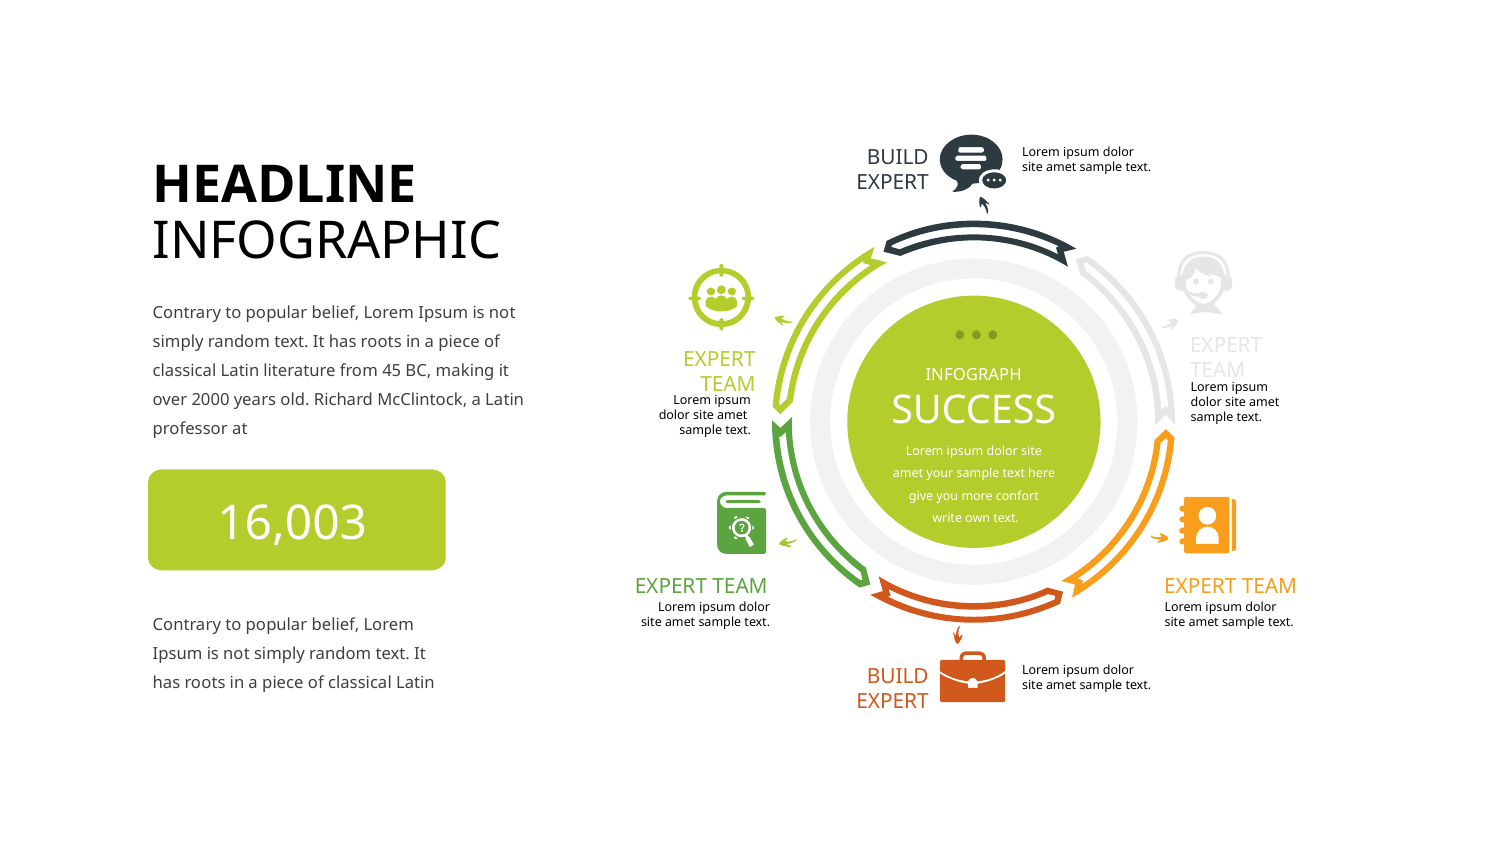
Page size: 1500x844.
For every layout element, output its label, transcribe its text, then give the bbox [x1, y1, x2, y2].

text_box HEADLINE INFOGRAPHIC [141, 151, 589, 258]
text_box [982, 172, 1007, 189]
text_box [979, 196, 990, 215]
text_box [1231, 499, 1237, 551]
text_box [578, 567, 785, 635]
text_box [953, 631, 963, 645]
text_box [688, 263, 755, 331]
text_box BUILD EXPERT [807, 656, 940, 710]
text_box [1179, 496, 1230, 554]
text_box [870, 358, 1077, 517]
text_box Contrary to popular belief, Lorem Ipsum is not simply random text. It has roots in a piece of classical Latin literature from 45 BC, making it over 2000 years old. Richard McClintock, a Latin professor at [141, 287, 547, 426]
text_box Lorem ipsum dolor site amet sample text. [635, 393, 762, 444]
text_box [940, 134, 1003, 192]
text_box EXPERT TEAM [633, 339, 766, 393]
text_box [148, 469, 446, 571]
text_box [1178, 326, 1312, 431]
text_box Lorem ipsum dolor site amet sample text. [1010, 137, 1166, 180]
text_box Contrary to popular belief, Lorem Ipsum is not simply random text. It has roots in a piece of classical Latin [141, 599, 466, 687]
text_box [771, 220, 1176, 623]
text_box BUILD EXPERT [807, 137, 940, 191]
text_box [717, 491, 766, 554]
text_box [1179, 251, 1233, 315]
text_box Lorem ipsum dolor site amet sample text. [1010, 656, 1171, 698]
text_box [940, 651, 1006, 703]
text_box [1152, 567, 1359, 635]
text_box 16,003 [206, 485, 388, 554]
